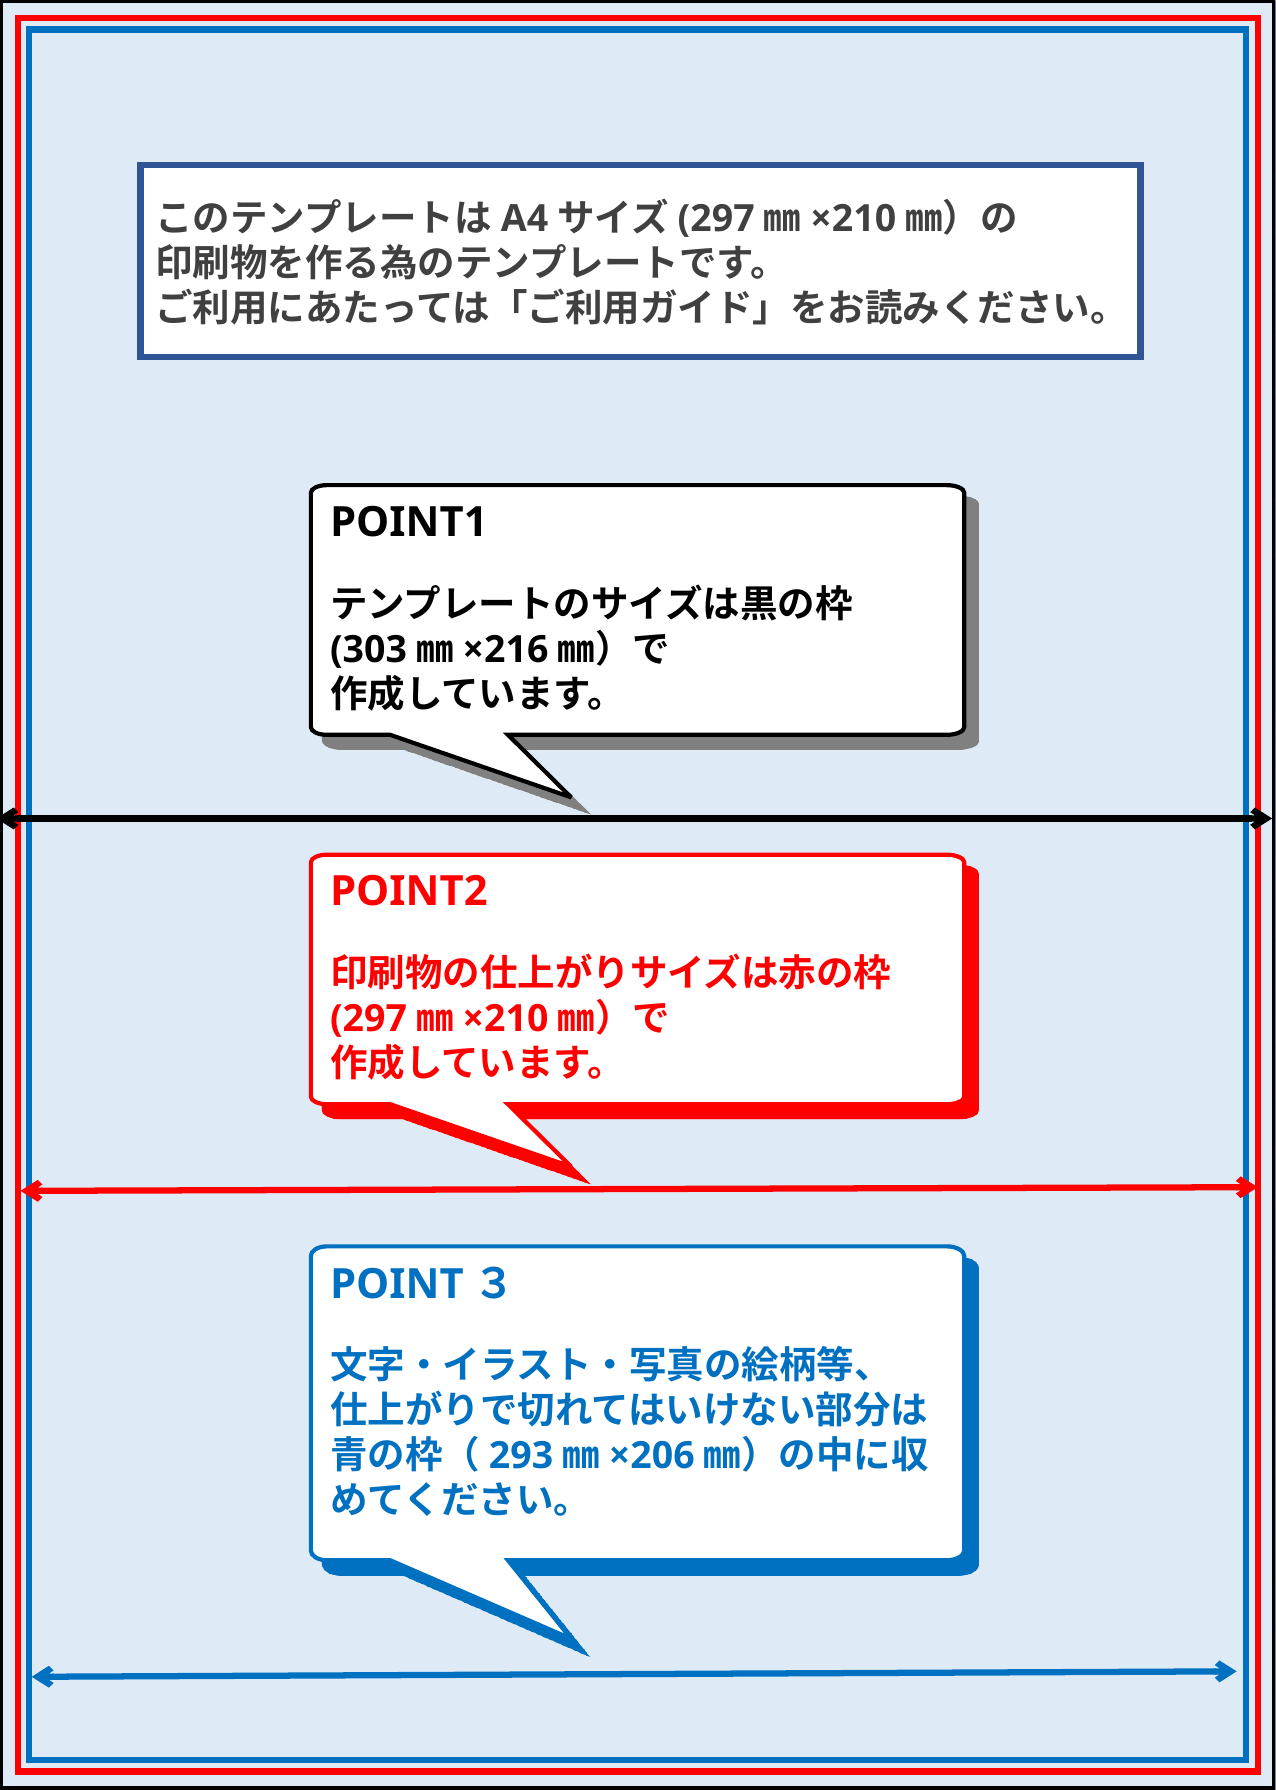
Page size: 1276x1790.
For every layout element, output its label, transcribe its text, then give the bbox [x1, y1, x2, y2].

text_box [17, 822, 1259, 1773]
text_box [28, 28, 1247, 815]
text_box POINT2 印刷物の仕上がりサイズは赤の枠(297㎜×210㎜）で 作成しています。 [310, 854, 965, 1167]
text_box POINT３ 文字・イラスト・写真の絵柄等、 仕上がりで切れてはいけない部分は 青の枠（293㎜×206㎜）の中に収めてください。 [310, 1246, 965, 1639]
text_box [17, 17, 1259, 815]
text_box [31, 1671, 1237, 1677]
text_box このテンプレートはA4サイズ(297㎜×210㎜）の 印刷物を作る為のテンプレートです。 ご利用にあたっては「ご利用ガイド」をお読みください。 [140, 164, 1142, 358]
text_box [0, 0, 1276, 1790]
text_box [28, 1191, 1247, 1761]
text_box [28, 822, 1247, 1187]
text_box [20, 1187, 1258, 1191]
text_box POINT1 テンプレートのサイズは黒の枠 (303㎜×216㎜）で 作成しています。 [310, 485, 965, 798]
